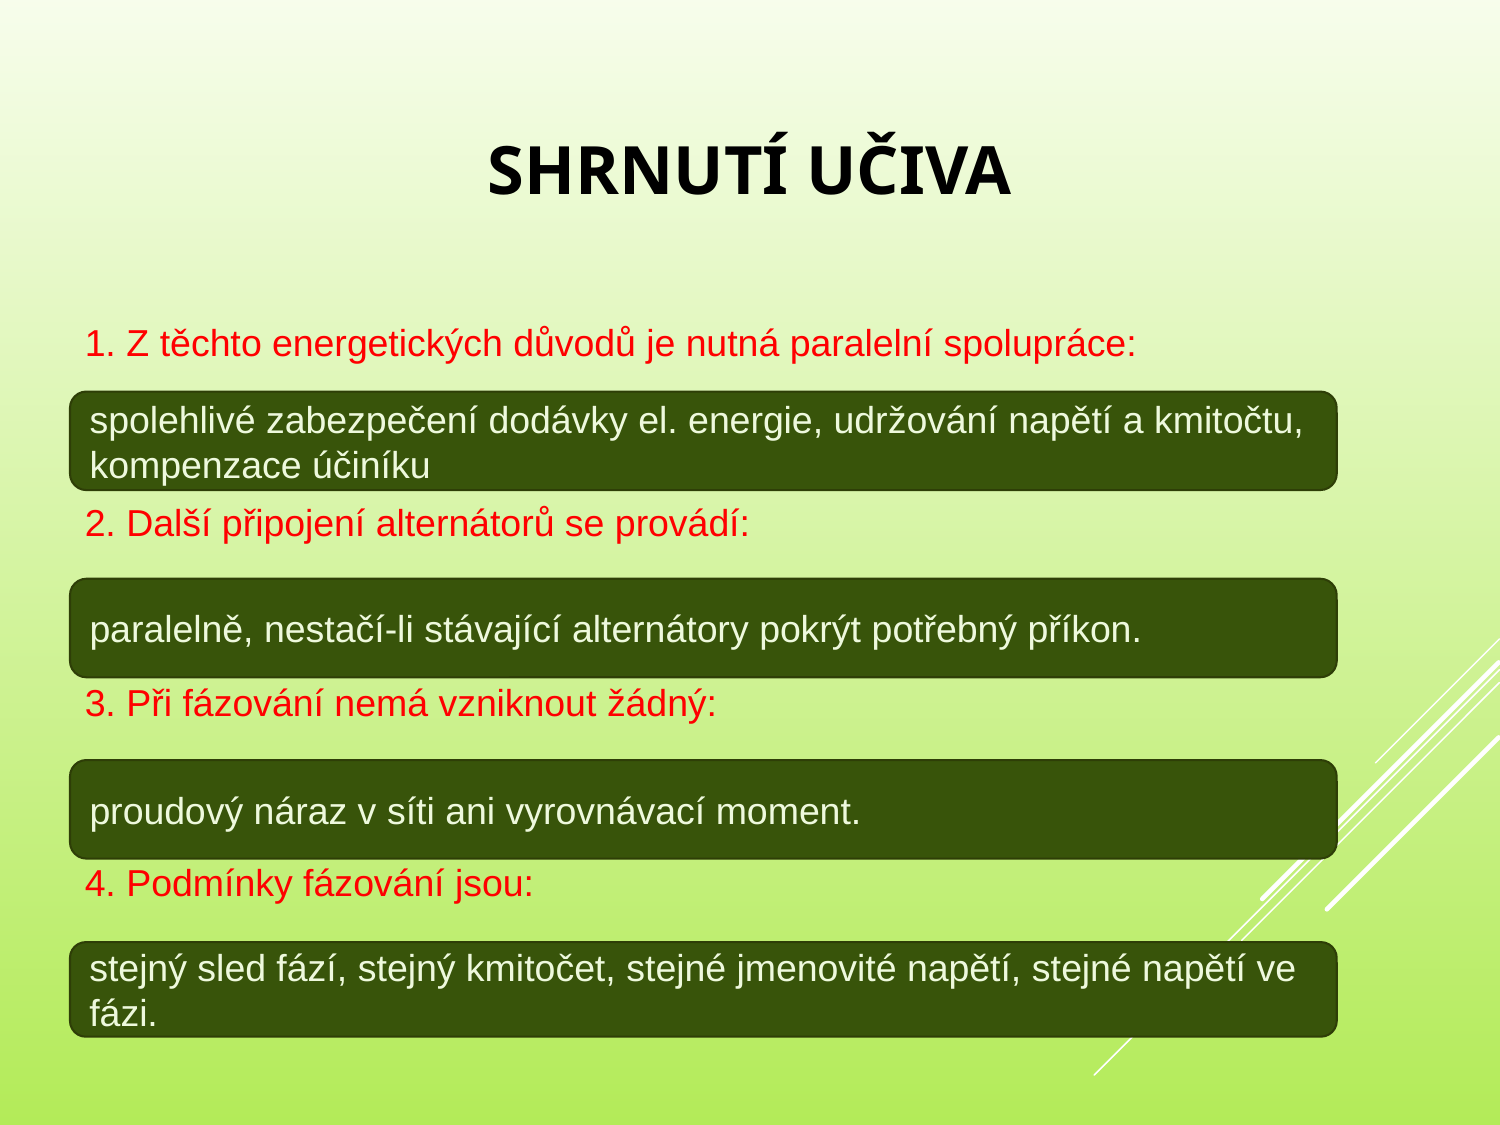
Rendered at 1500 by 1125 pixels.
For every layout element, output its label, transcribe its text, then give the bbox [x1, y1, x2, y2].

text_box 1. Z těchto energetických důvodů je nutná paralelní spolupráce: 2. Další připojení alternátorů se provádí: 3. Při fázování nemá vzniknout žádný: 4. Podmínky fázování jsou: [69, 217, 1500, 957]
text_box spolehlivé zabezpečení dodávky el. energie, udržování napětí a kmitočtu, kompenzace účiníku [68, 390, 1338, 492]
text_box proudový náraz v síti ani vyrovnávací moment. [68, 759, 1338, 860]
text_box paralelně, nestačí-li stávající alternátory pokrýt potřebný příkon. [68, 577, 1338, 679]
text_box stejný sled fází, stejný kmitočet, stejné jmenovité napětí, stejné napětí ve fázi. [68, 941, 1338, 1038]
text_box Shrnutí učiva [87, 120, 1413, 314]
